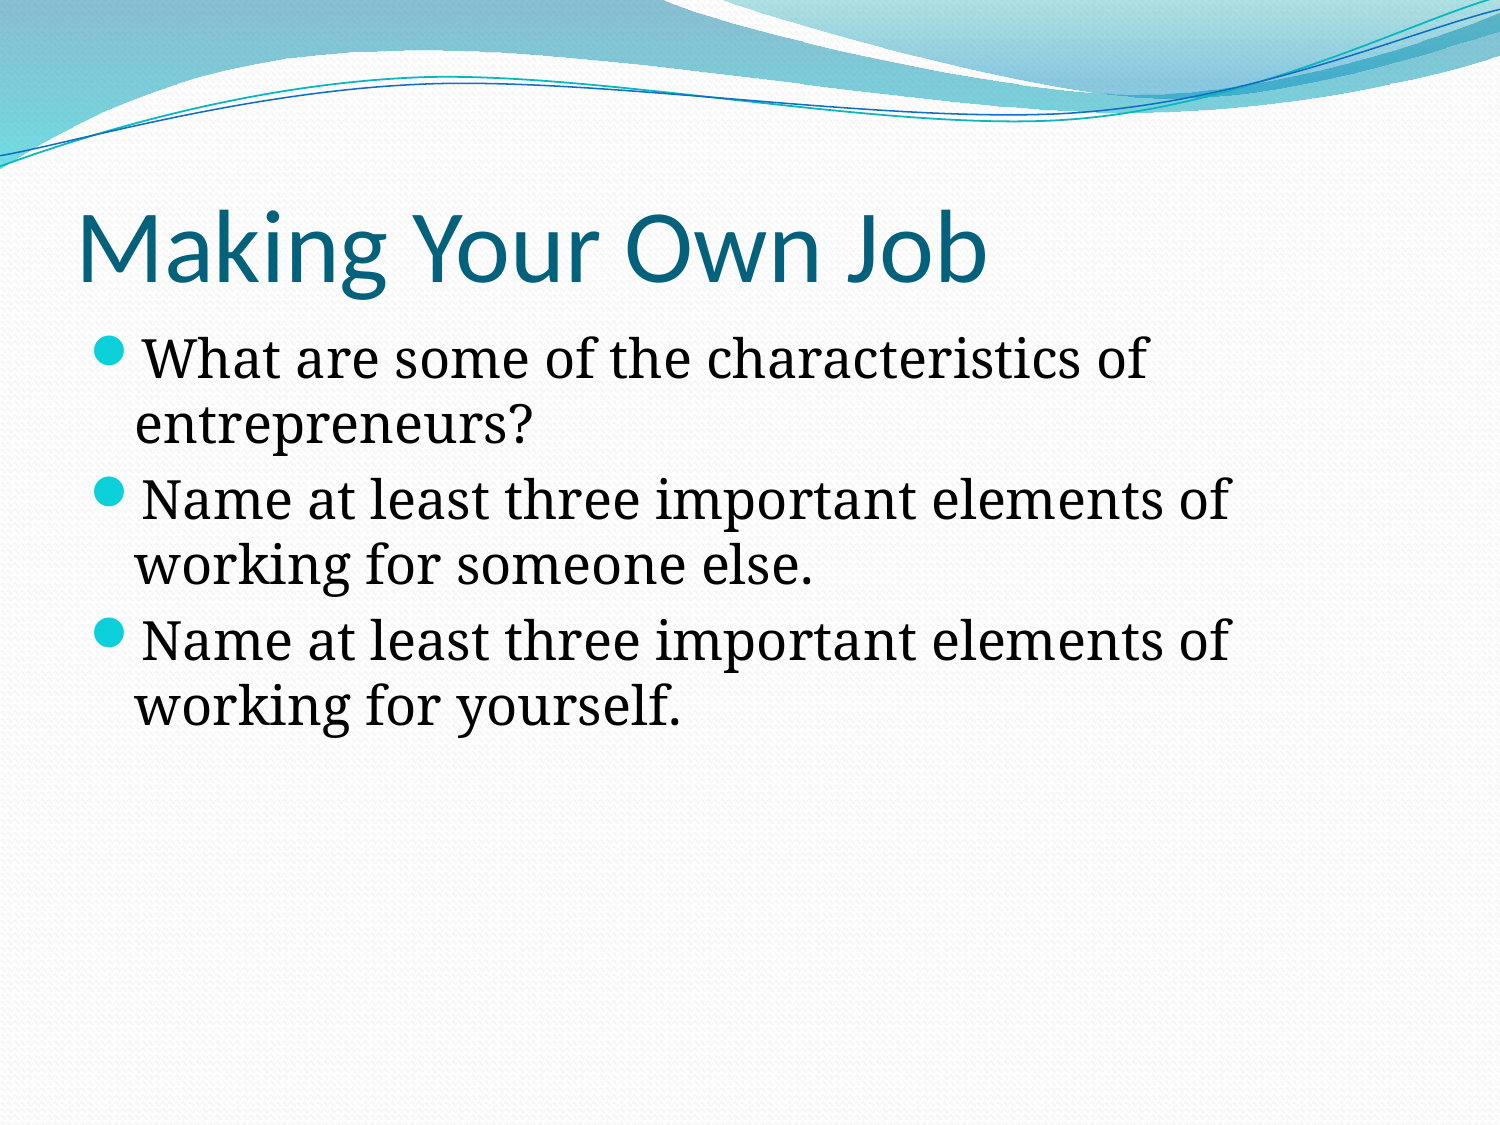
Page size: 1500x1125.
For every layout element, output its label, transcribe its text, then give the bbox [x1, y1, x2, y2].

list What are some of the characteristics of entrepreneurs? Name at least three important elements of working for someone else. Name at least three important elements of working for yourself. [75, 317, 1425, 1038]
title Making Your Own Job [75, 115, 1425, 303]
